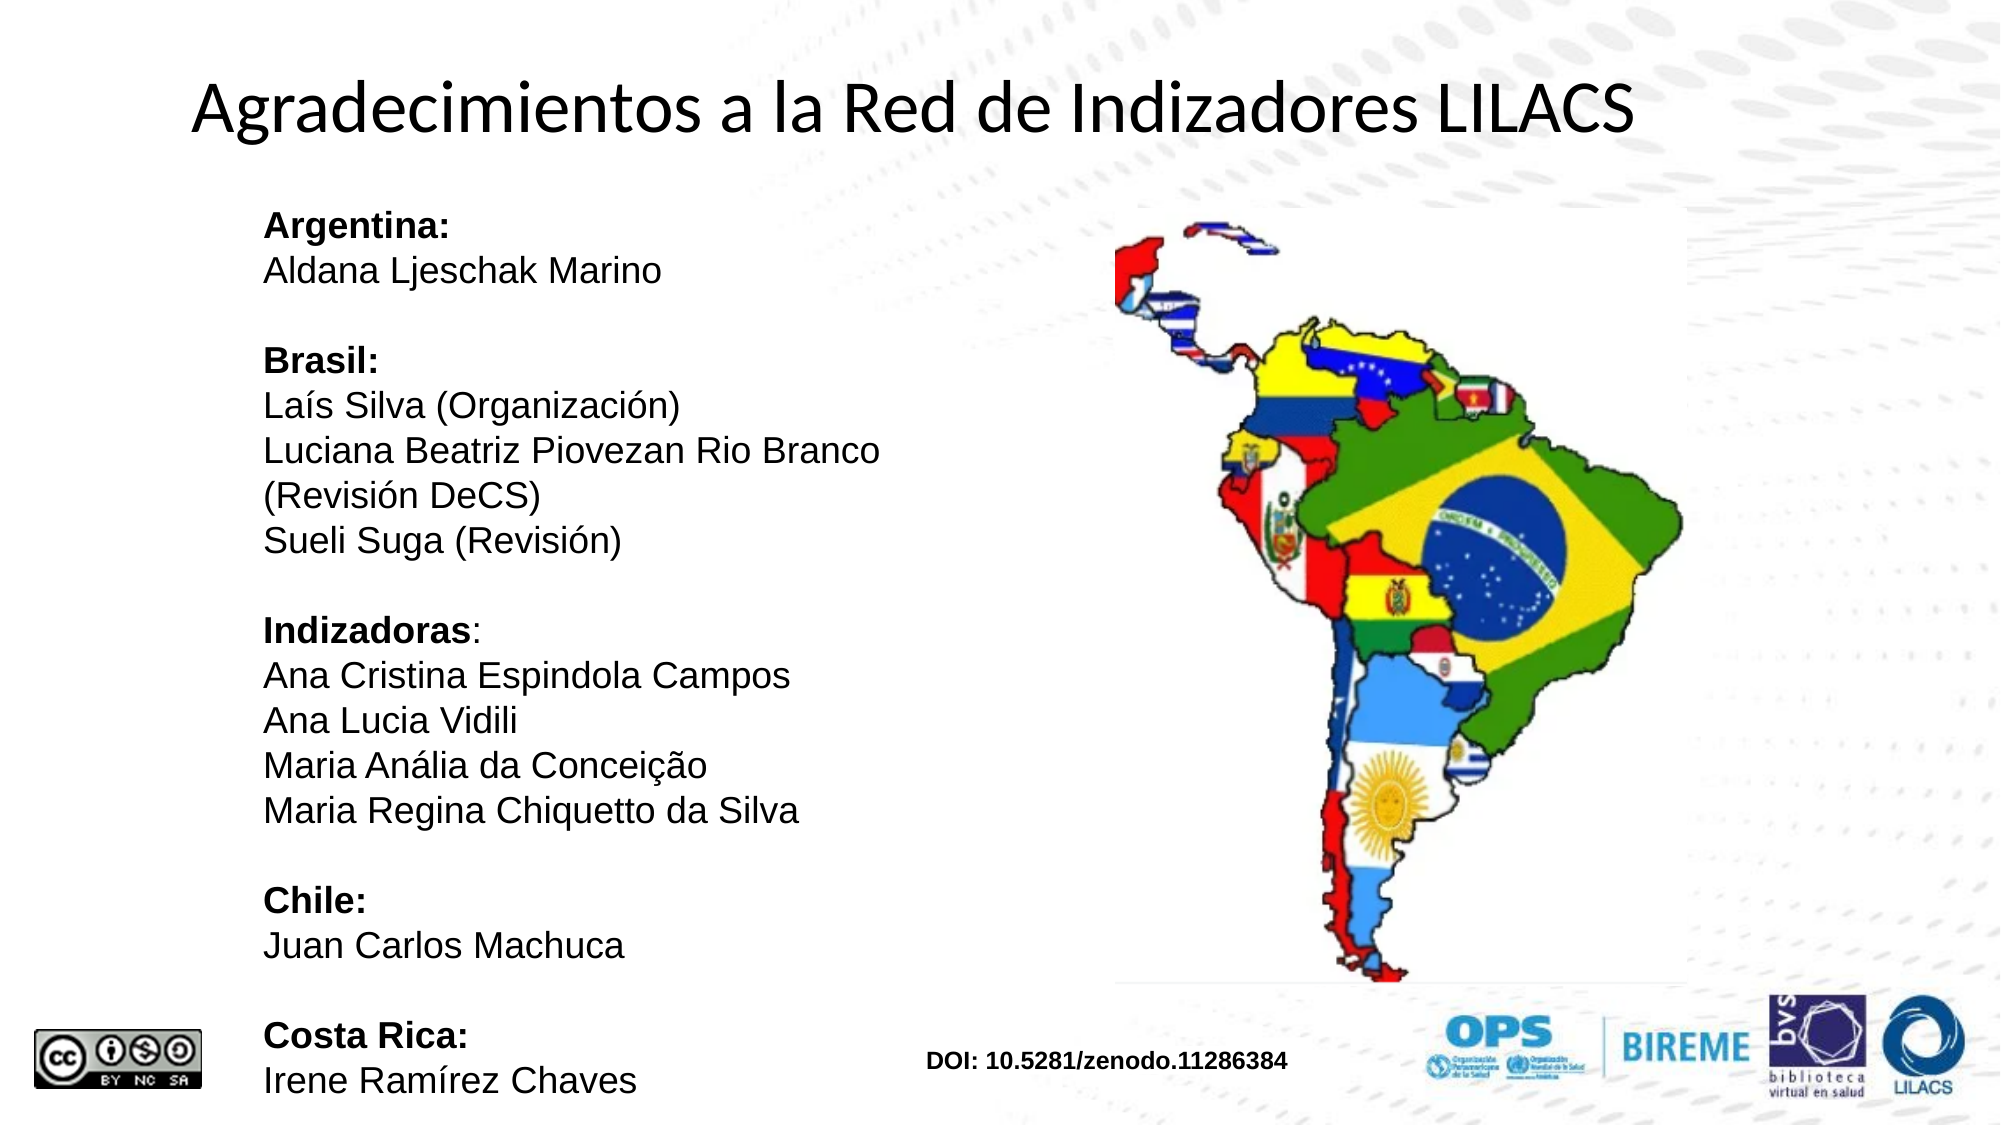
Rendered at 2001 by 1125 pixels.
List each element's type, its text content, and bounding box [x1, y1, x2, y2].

text_box DOI: 10.5281/zenodo.11286384 [910, 1029, 1404, 1090]
picture [0, 0, 2001, 1125]
text_box Argentina: Aldana Ljeschak Marino Brasil: Laís Silva (Organización) Luciana Beatriz Piovezan Rio Branco (Revisión DeCS) Sueli Suga (Revisión) Indizadoras: Ana Cristina Espindola Campos Ana Lucia Vidili Maria Anália da Conceição Maria Regina Chiquetto da Silva Chile: Juan Carlos Machuca Costa Rica: Irene Ramírez Chaves [248, 185, 976, 1116]
title Agradecimientos a la Red de Indizadores LILACS [176, 0, 1902, 218]
